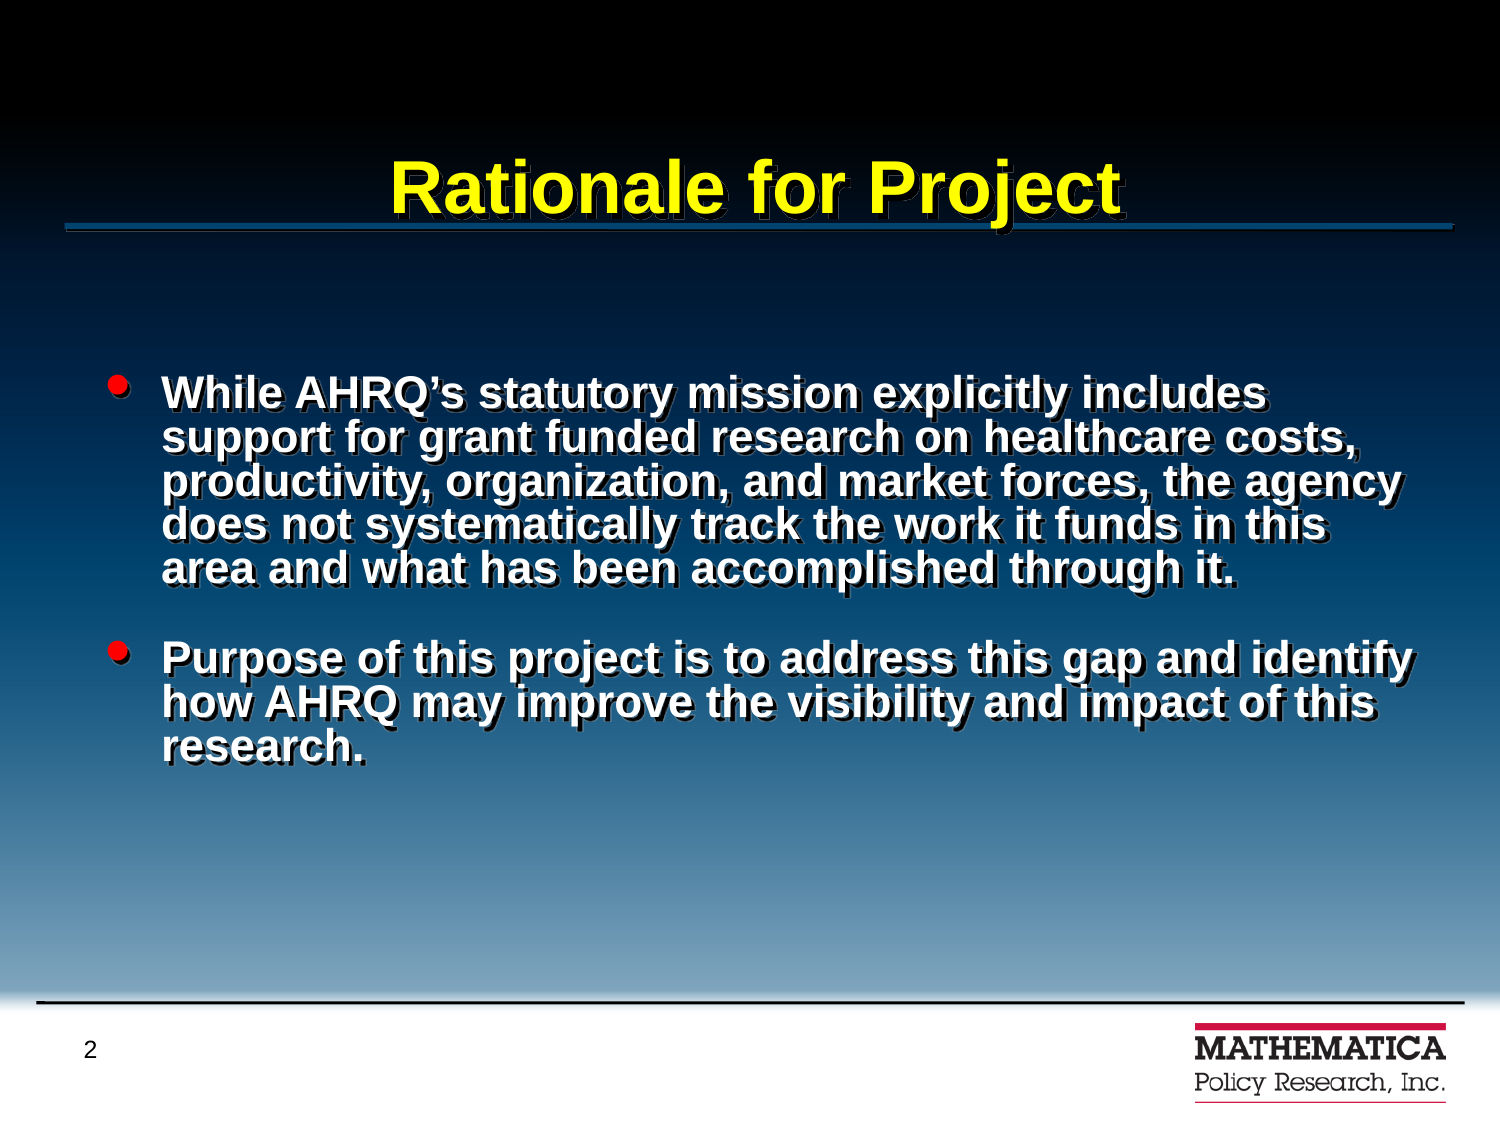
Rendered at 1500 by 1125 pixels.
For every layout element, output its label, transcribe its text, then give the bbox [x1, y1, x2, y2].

title Rationale for Project [62, 48, 1450, 237]
picture [0, 0, 1500, 1125]
list While AHRQ’s statutory mission explicitly includes support for grant funded research on healthcare costs, productivity, organization, and market forces, the agency does not systematically track the work it funds in this area and what has been accomplished through it. Purpose of this project is to address this gap and identify how AHRQ may improve the visibility and impact of this research. [83, 322, 1436, 911]
